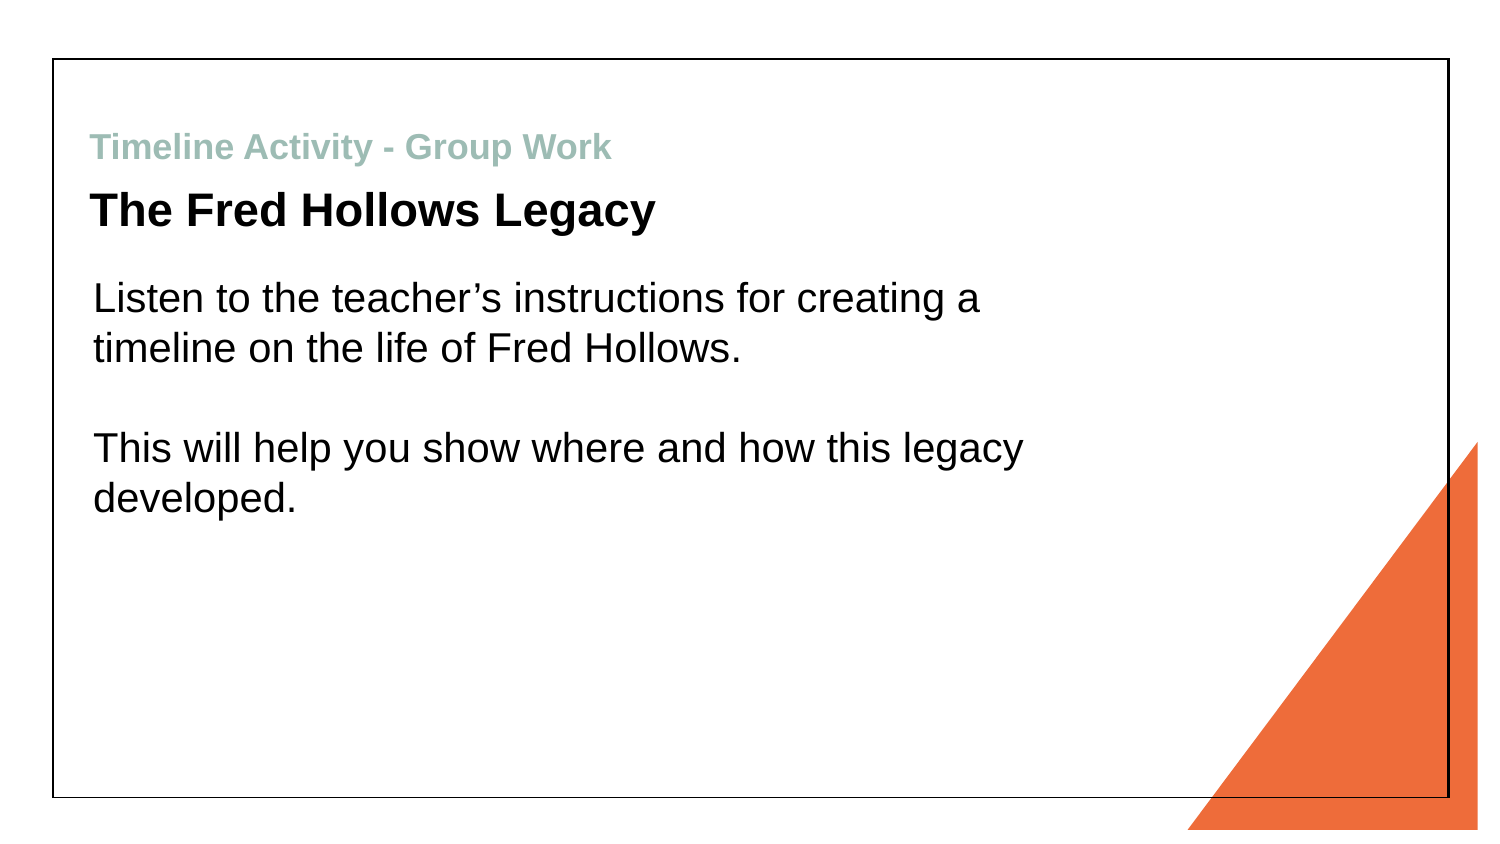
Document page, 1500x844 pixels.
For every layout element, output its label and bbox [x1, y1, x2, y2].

picture [52, 58, 1450, 798]
text_box [1187, 441, 1478, 830]
